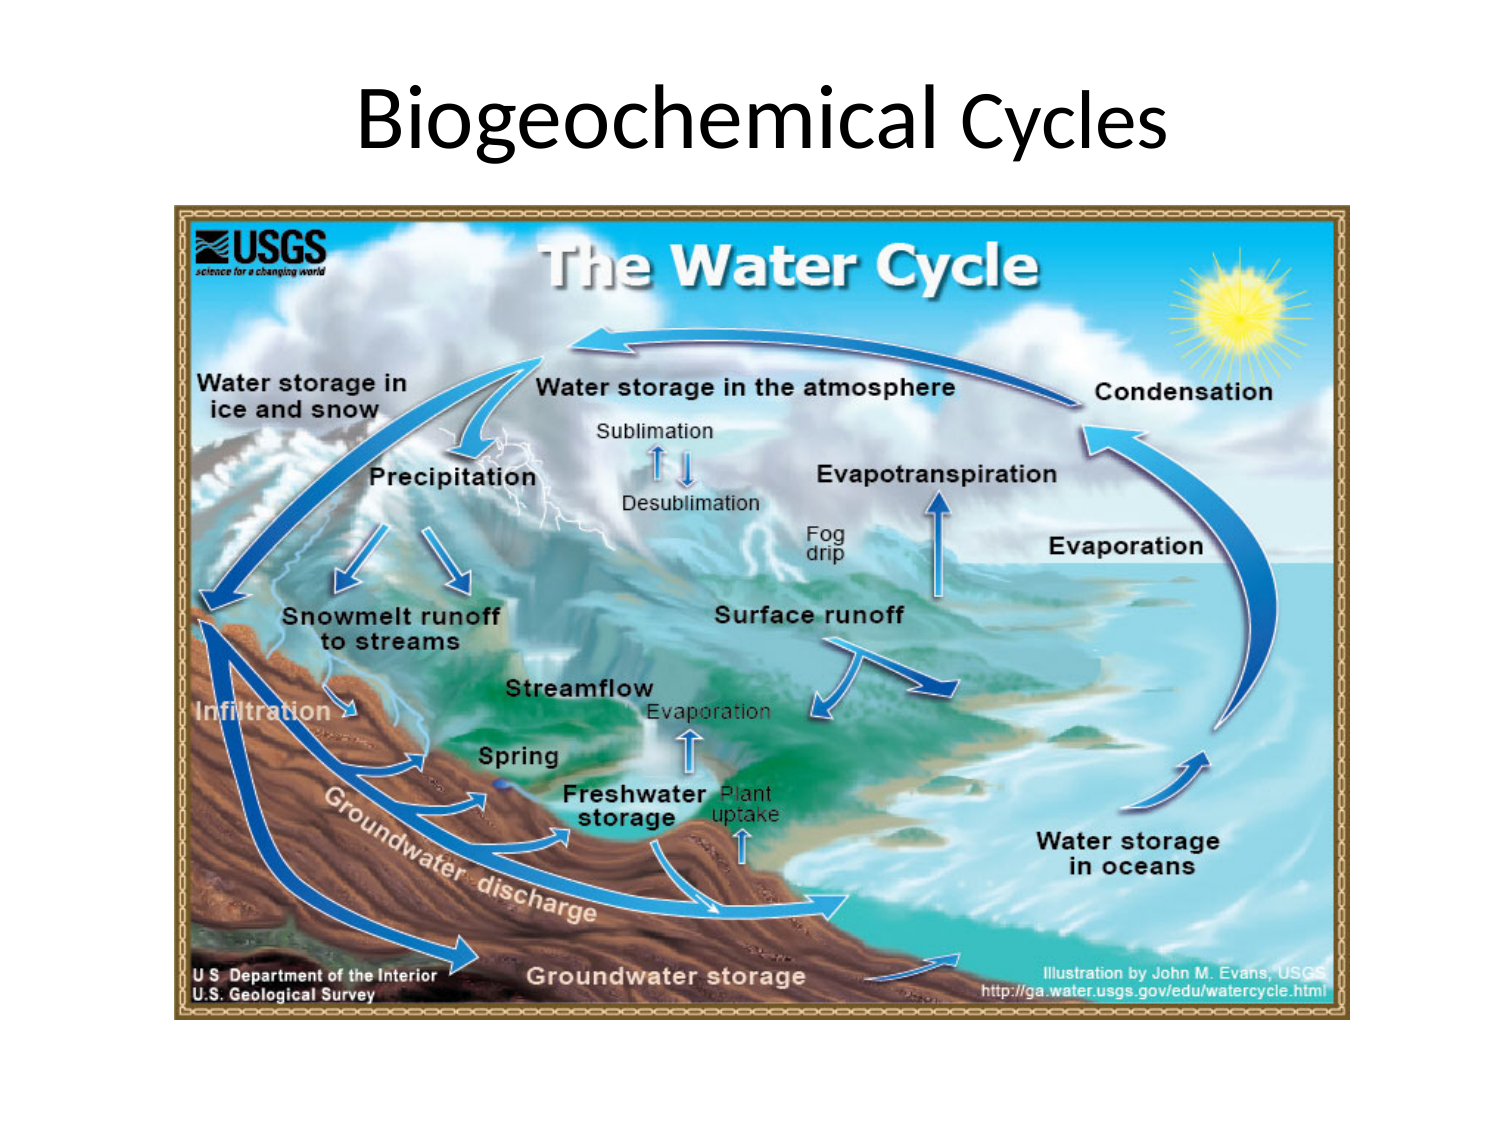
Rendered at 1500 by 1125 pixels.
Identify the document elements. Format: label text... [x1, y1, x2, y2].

picture [174, 205, 1351, 1020]
text_box Biogeochemical Cycles [174, 49, 1350, 175]
